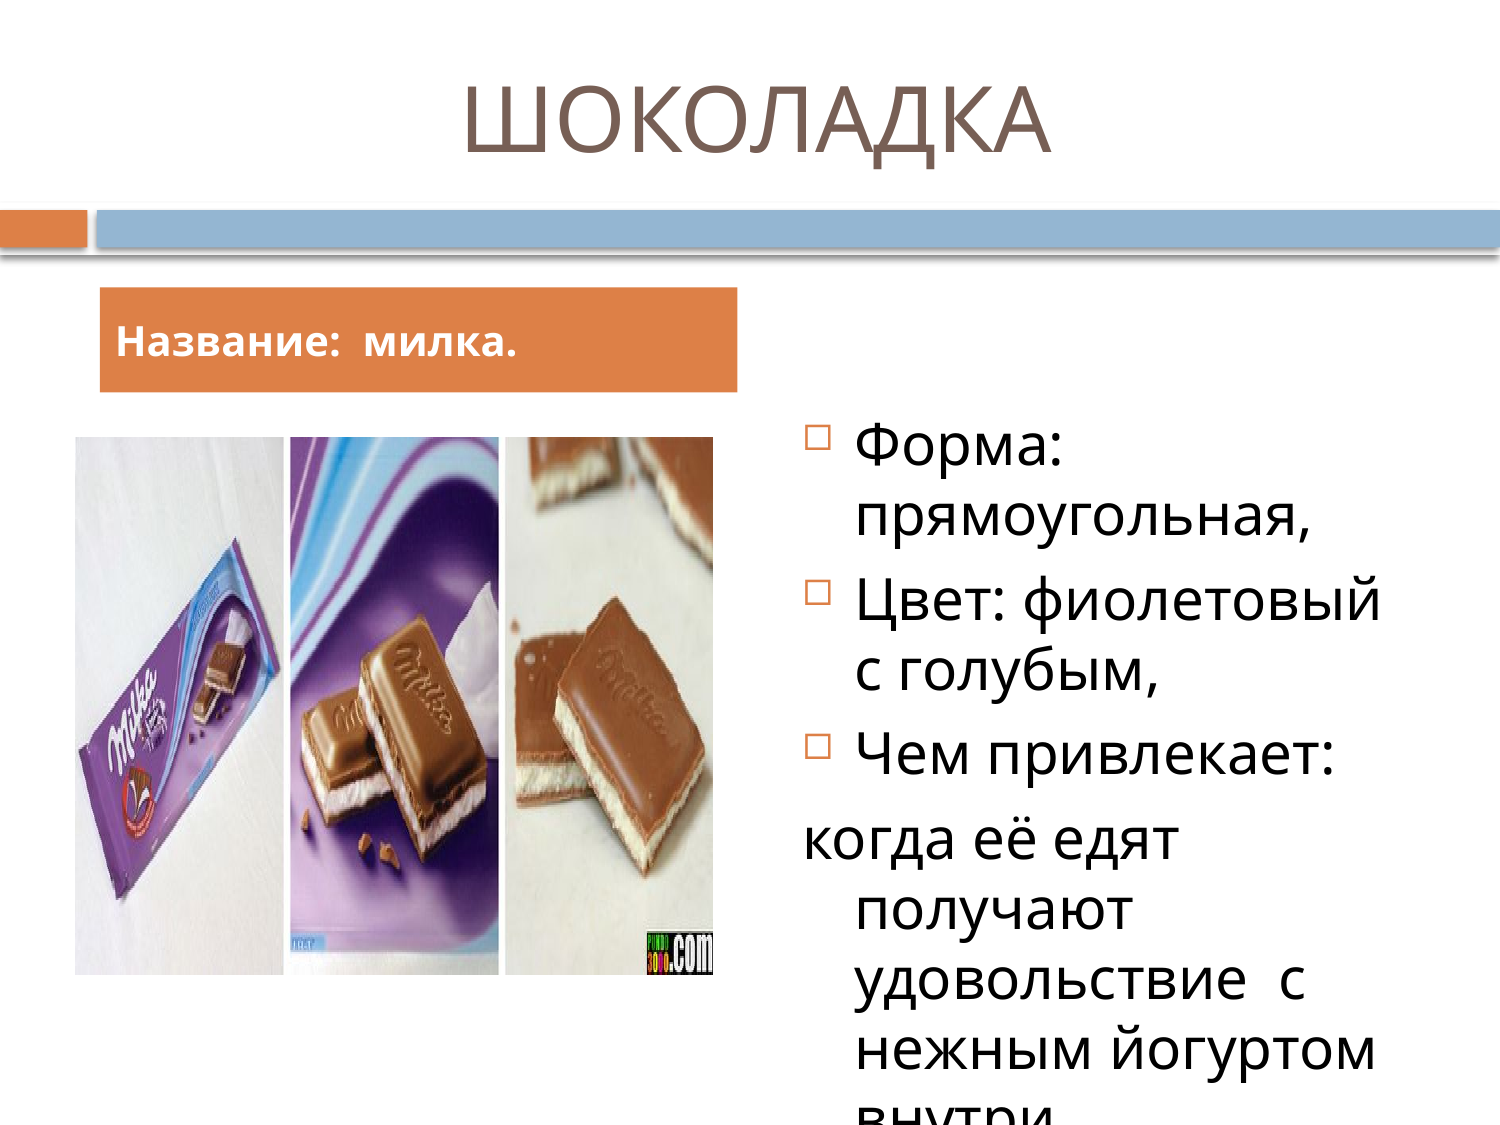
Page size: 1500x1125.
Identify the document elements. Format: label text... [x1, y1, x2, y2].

list Название: милка. [99, 287, 738, 393]
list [74, 437, 713, 976]
title ШОКОЛАДКА [87, 44, 1425, 188]
list Форма: прямоугольная, Цвет: фиолетовый с голубым, Чем привлекает: когда её едят получают удовольствие с нежным йогуртом внутри. [787, 399, 1425, 988]
